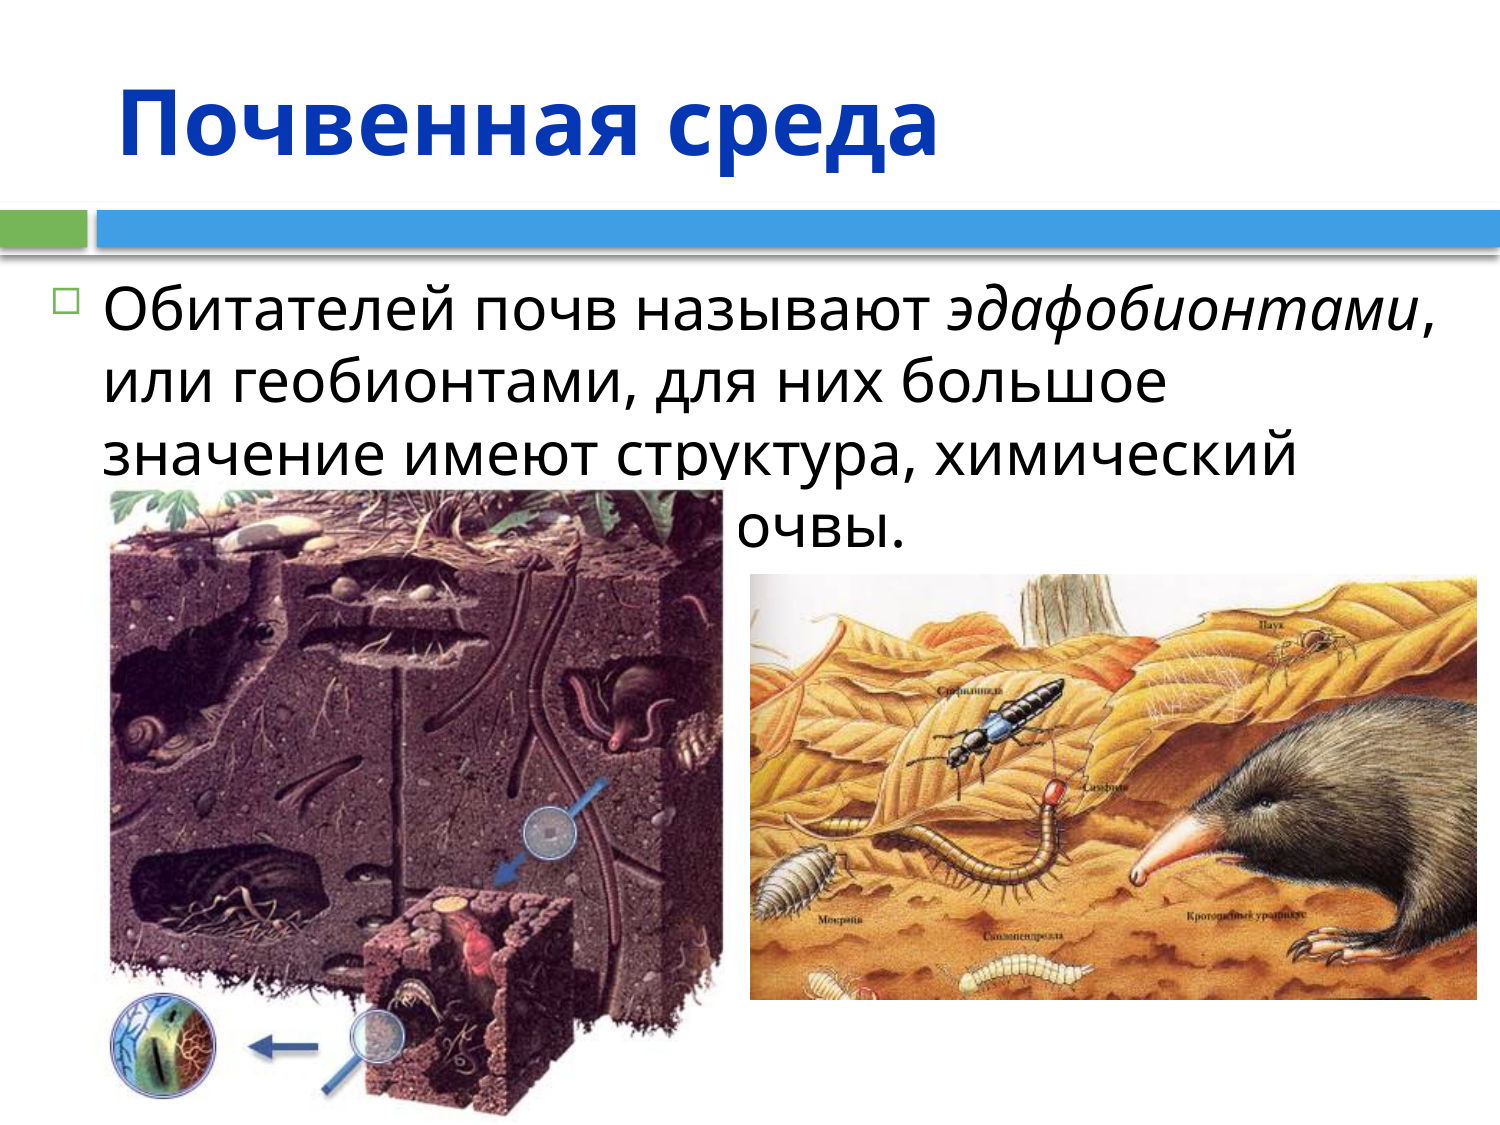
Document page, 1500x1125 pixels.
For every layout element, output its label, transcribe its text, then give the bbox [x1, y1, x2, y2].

list Обитателей почв называют эдафобионтами, или геобионтами, для них большое значение имеют структура, химический состав и влажность почвы. [35, 262, 1465, 1000]
title Почвенная среда [100, 37, 1438, 200]
picture [93, 480, 739, 1125]
picture [749, 573, 1477, 1000]
